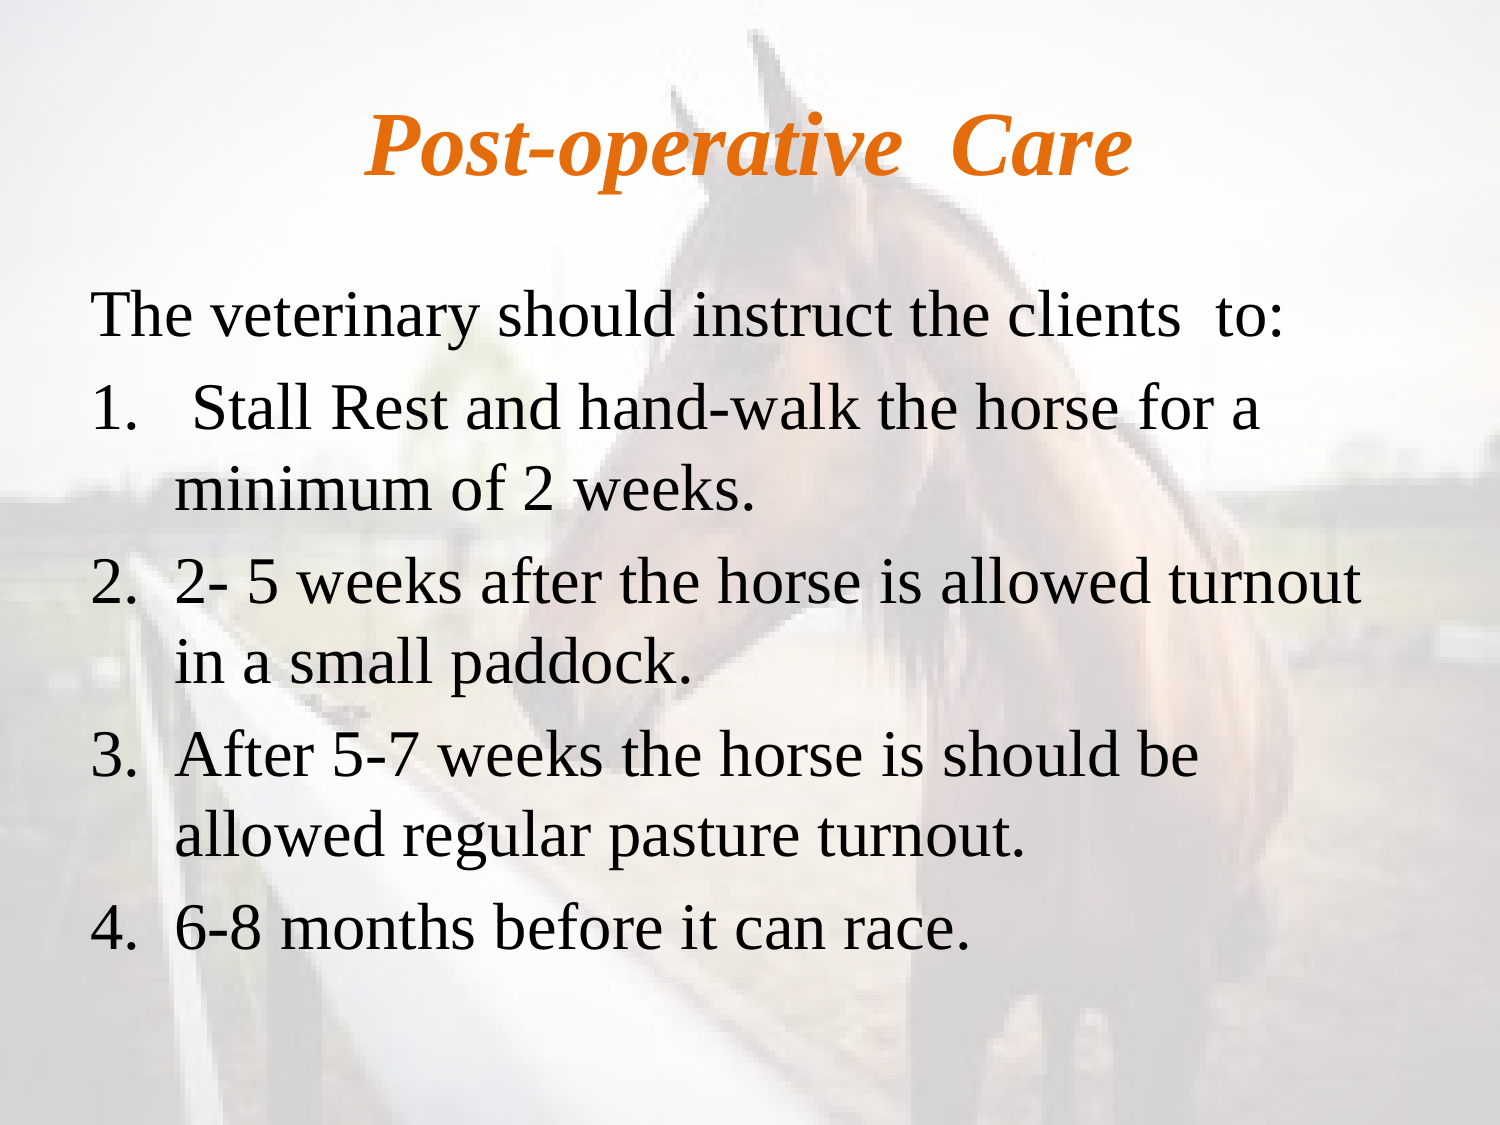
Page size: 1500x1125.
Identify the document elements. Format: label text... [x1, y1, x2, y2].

title Post-operative Care [75, 45, 1425, 233]
list The veterinary should instruct the clients to: Stall Rest and hand-walk the horse for a minimum of 2 weeks. 2- 5 weeks after the horse is allowed turnout in a small paddock. After 5-7 weeks the horse is should be allowed regular pasture turnout. 6-8 months before it can race. [75, 262, 1425, 1005]
